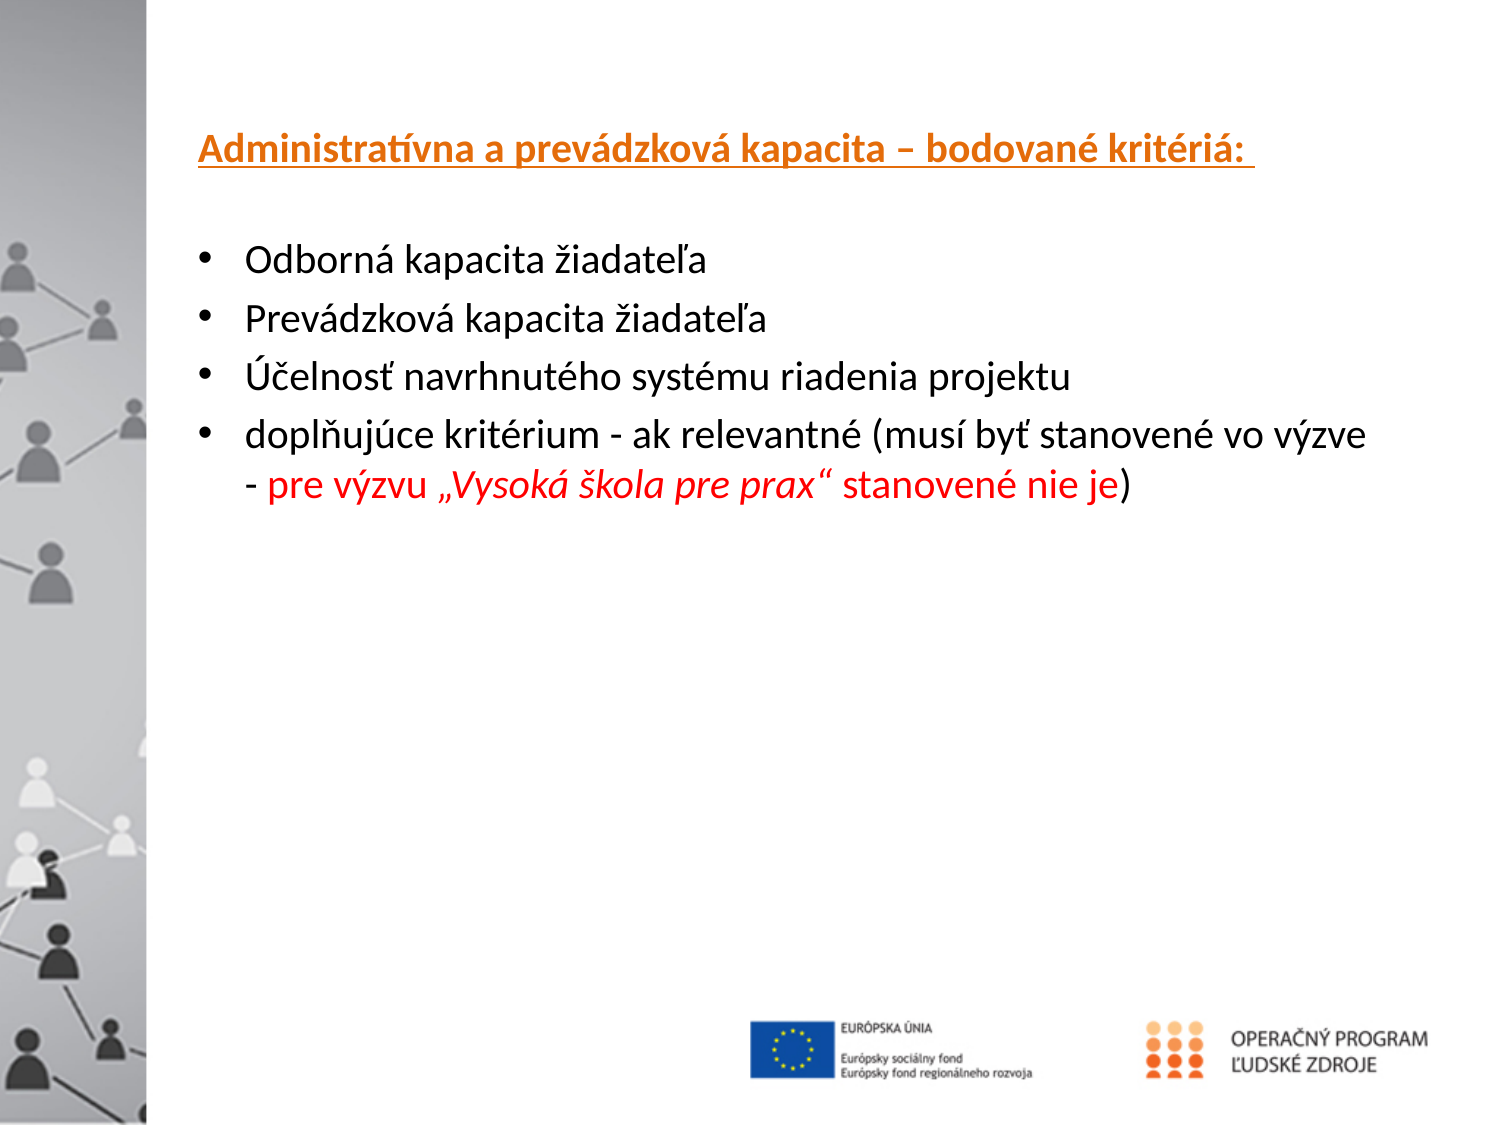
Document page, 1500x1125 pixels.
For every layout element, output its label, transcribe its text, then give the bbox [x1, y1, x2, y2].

list Administratívna a prevádzková kapacita – bodované kritériá: Odborná kapacita žiadateľa Prevádzková kapacita žiadateľa Účelnosť navrhnutého systému riadenia projektu doplňujúce kritérium - ak relevantné (musí byť stanovené vo výzve - pre výzvu „Vysoká škola pre prax“ stanovené nie je) [182, 113, 1421, 988]
picture [0, 0, 1500, 1125]
